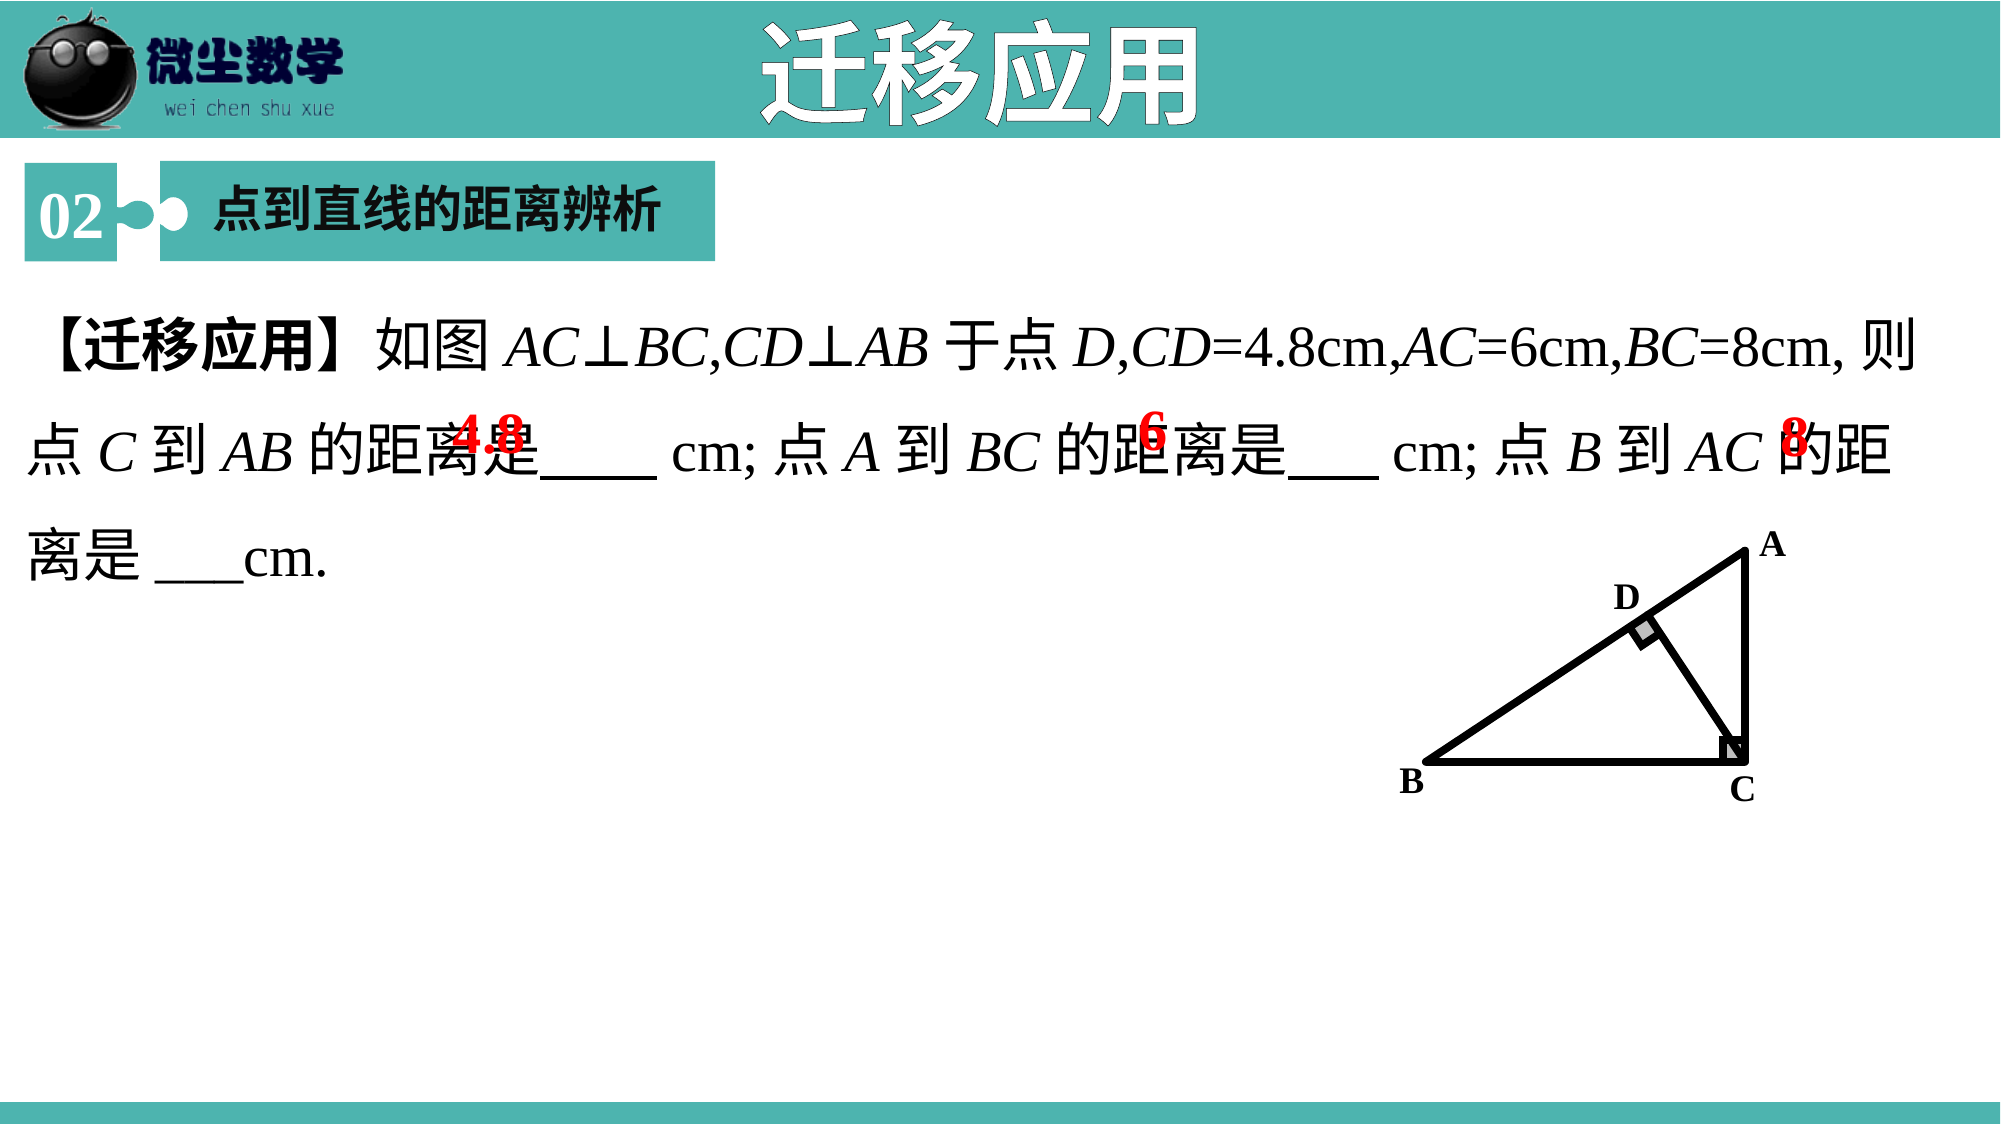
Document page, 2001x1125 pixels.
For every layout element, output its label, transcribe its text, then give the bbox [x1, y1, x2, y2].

picture [0, 1, 2001, 1124]
text_box 点到直线的距离辨析 [160, 160, 716, 262]
text_box 4.8 [438, 387, 541, 473]
text_box 8 [1765, 391, 1825, 476]
text_box 02 [24, 162, 154, 262]
text_box 【迁移应用】如图AC⊥BC,CD⊥AB于点D,CD=4.8cm,AC=6cm,BC=8cm,则点C到AB的距离是 cm;点A到BC的距离是 cm;点B到AC的距离是___cm. [10, 265, 1955, 596]
text_box 6 [1124, 384, 1183, 470]
text_box 迁移应用 [742, 0, 1223, 146]
